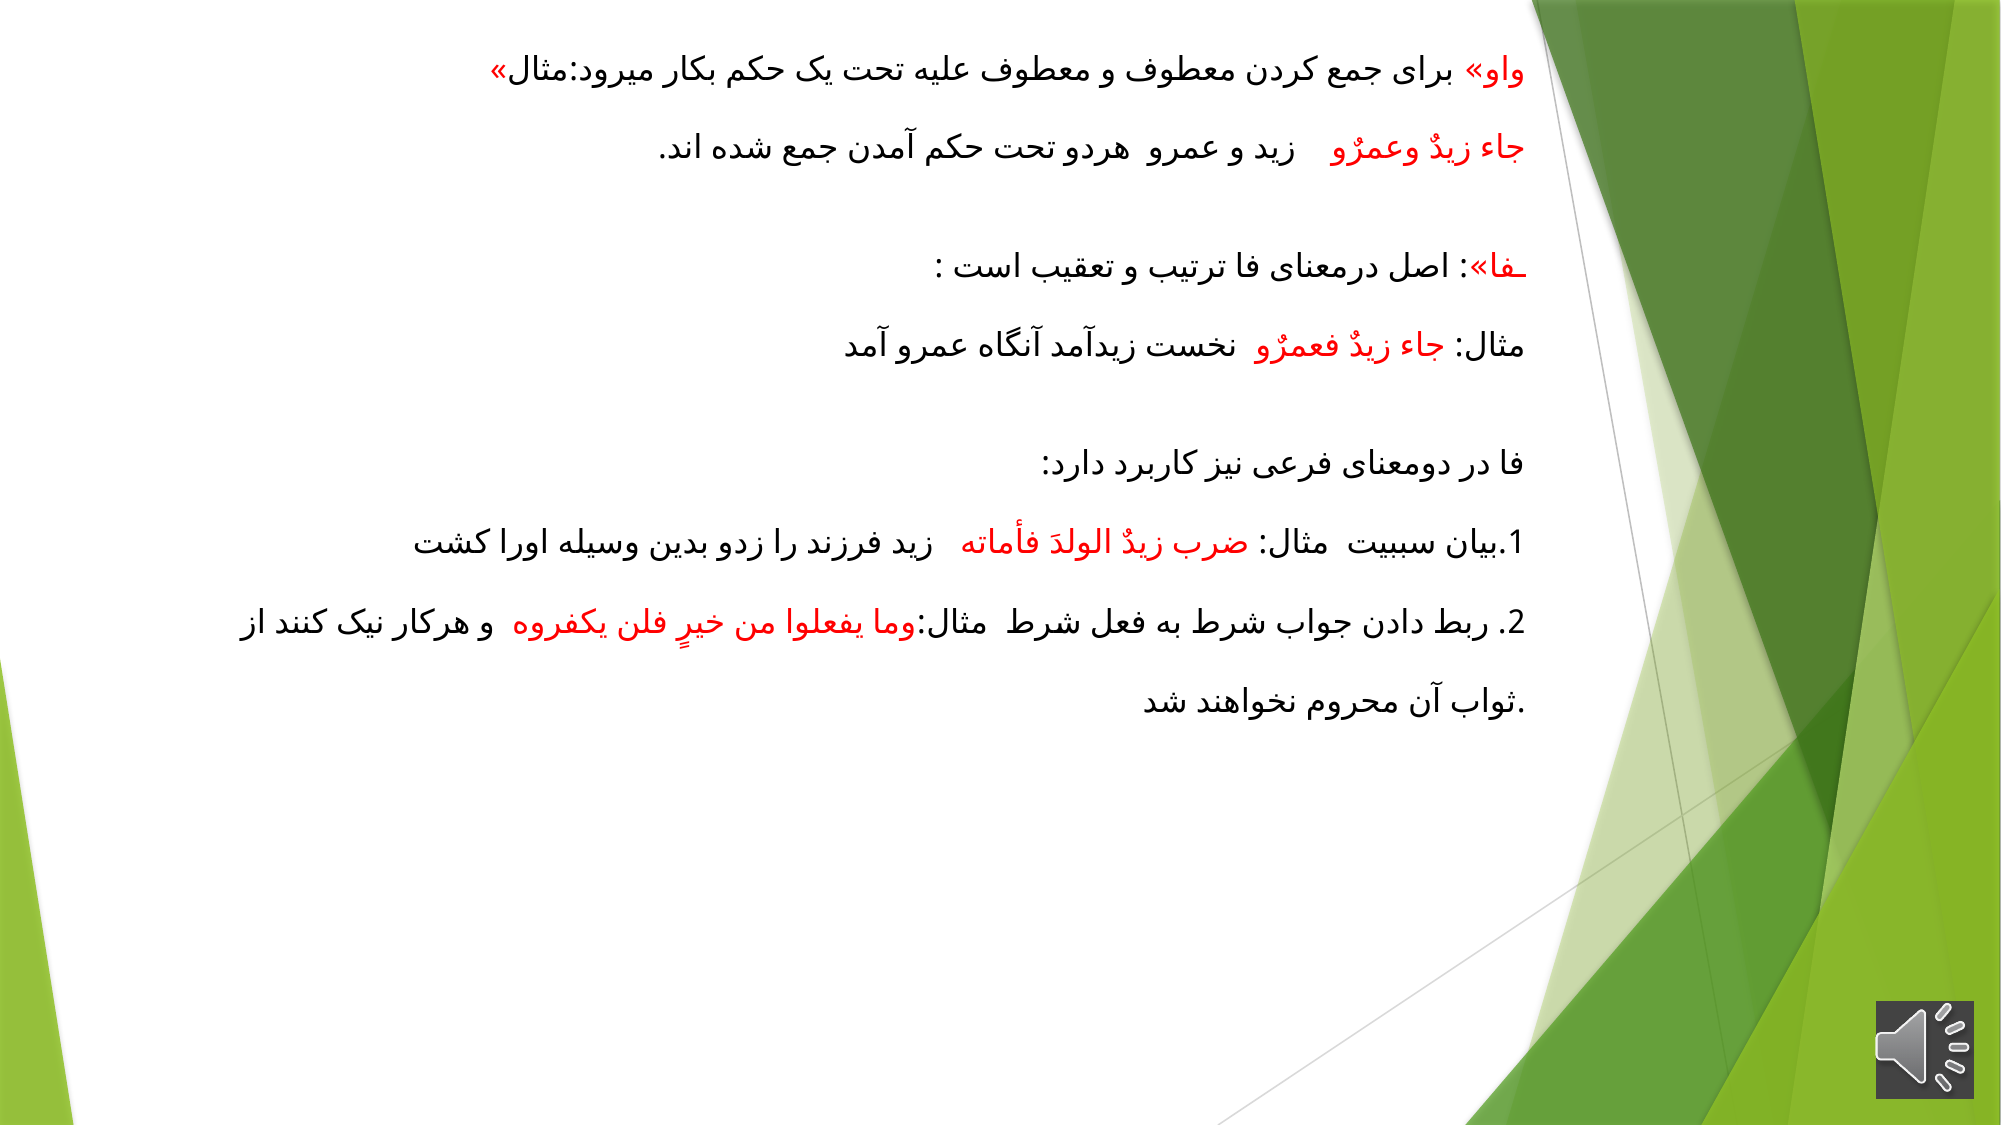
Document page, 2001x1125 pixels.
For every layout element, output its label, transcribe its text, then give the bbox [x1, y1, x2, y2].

title «واو» برای جمع کردن معطوف و معطوف علیه تحت یک حکم بکار میرود:مثال جاء زیدٌ وعمرٌو زید و عمرو هردو تحت حکم آمدن جمع شده اند. ـفا»: اصل درمعنای فا ترتیب و تعقیب است : مثال: جاء زیدٌ فعمرٌو نخست زیدآمد آنگاه عمرو آمد فا در دومعنای فرعی نیز کاربرد دارد: 1.بیان سببیت مثال: ضرب زیدٌ الولدَ فأماته زید فرزند را زدو بدین وسیله اورا کشت 2. ربط دادن جواب شرط به فعل شرط مثال:وما یفعلوا من خیرٍ فلن یکفروه و هرکار نیک کنند از ثواب آن محروم نخواهند شد. [0, 0, 1541, 1125]
picture [1874, 999, 1976, 1101]
